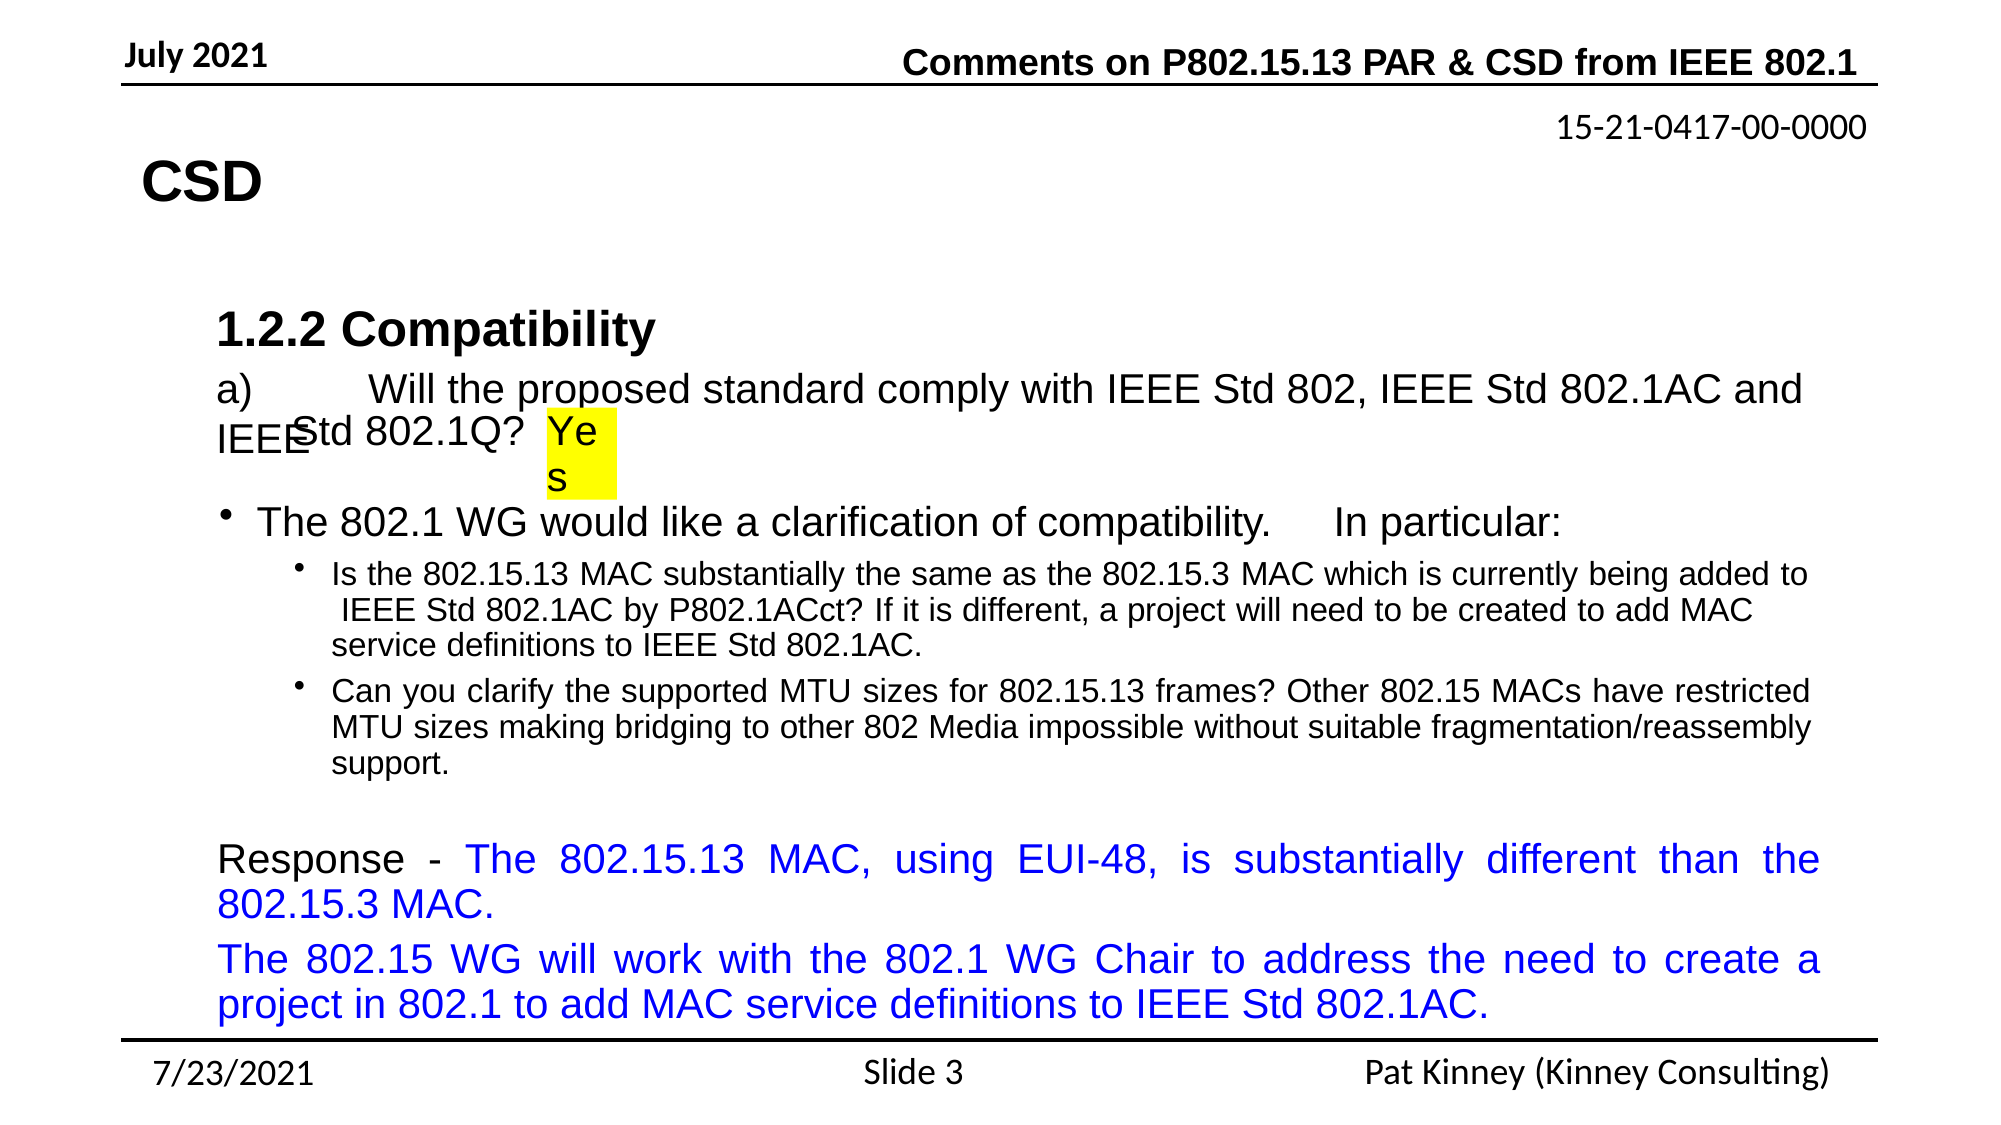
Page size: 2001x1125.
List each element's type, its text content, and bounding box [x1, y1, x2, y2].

text_box Comments on P802.15.13 PAR & CSD from IEEE 802.1 [900, 35, 1864, 83]
text_box Yes [546, 407, 617, 484]
slide_number Slide 3 [861, 1074, 993, 1125]
text_box Std 802.1Q? [288, 401, 528, 454]
text_box July 2021 [122, 28, 271, 76]
footer 7/23/2021 [150, 1055, 318, 1125]
text_box CSD 1.2.2 Compatibility a) Will the proposed standard comply with IEEE Std 802, IEEE Std 802.1AC and IEEE [138, 141, 1832, 462]
slide_number Pat Kinney (Kinney Consulting) [1362, 1054, 1865, 1125]
text_box The 802.1 WG would like a clarification of compatibility. In particular: Is the 802.15.13 MAC substantially the same as the 802.15.3 MAC which is currently being added to IEEE Std 802.1AC by P802.1ACct? If it is different, a project will need to be created to add MAC service definitions to IEEE Std 802.1AC. Can you clarify the supported MTU sizes for 802.15.13 frames? Other 802.15 MACs have restricted MTU sizes making bridging to other 802 Media impossible without suitable fragmentation/reassembly support. Response - The 802.15.13 MAC, using EUI-48, is substantially different than the 802.15.3 MAC. The 802.15 WG will work with the 802.1 WG Chair to address the need to create a project in 802.1 to add MAC service definitions to IEEE Std 802.1AC. [217, 484, 1823, 1074]
